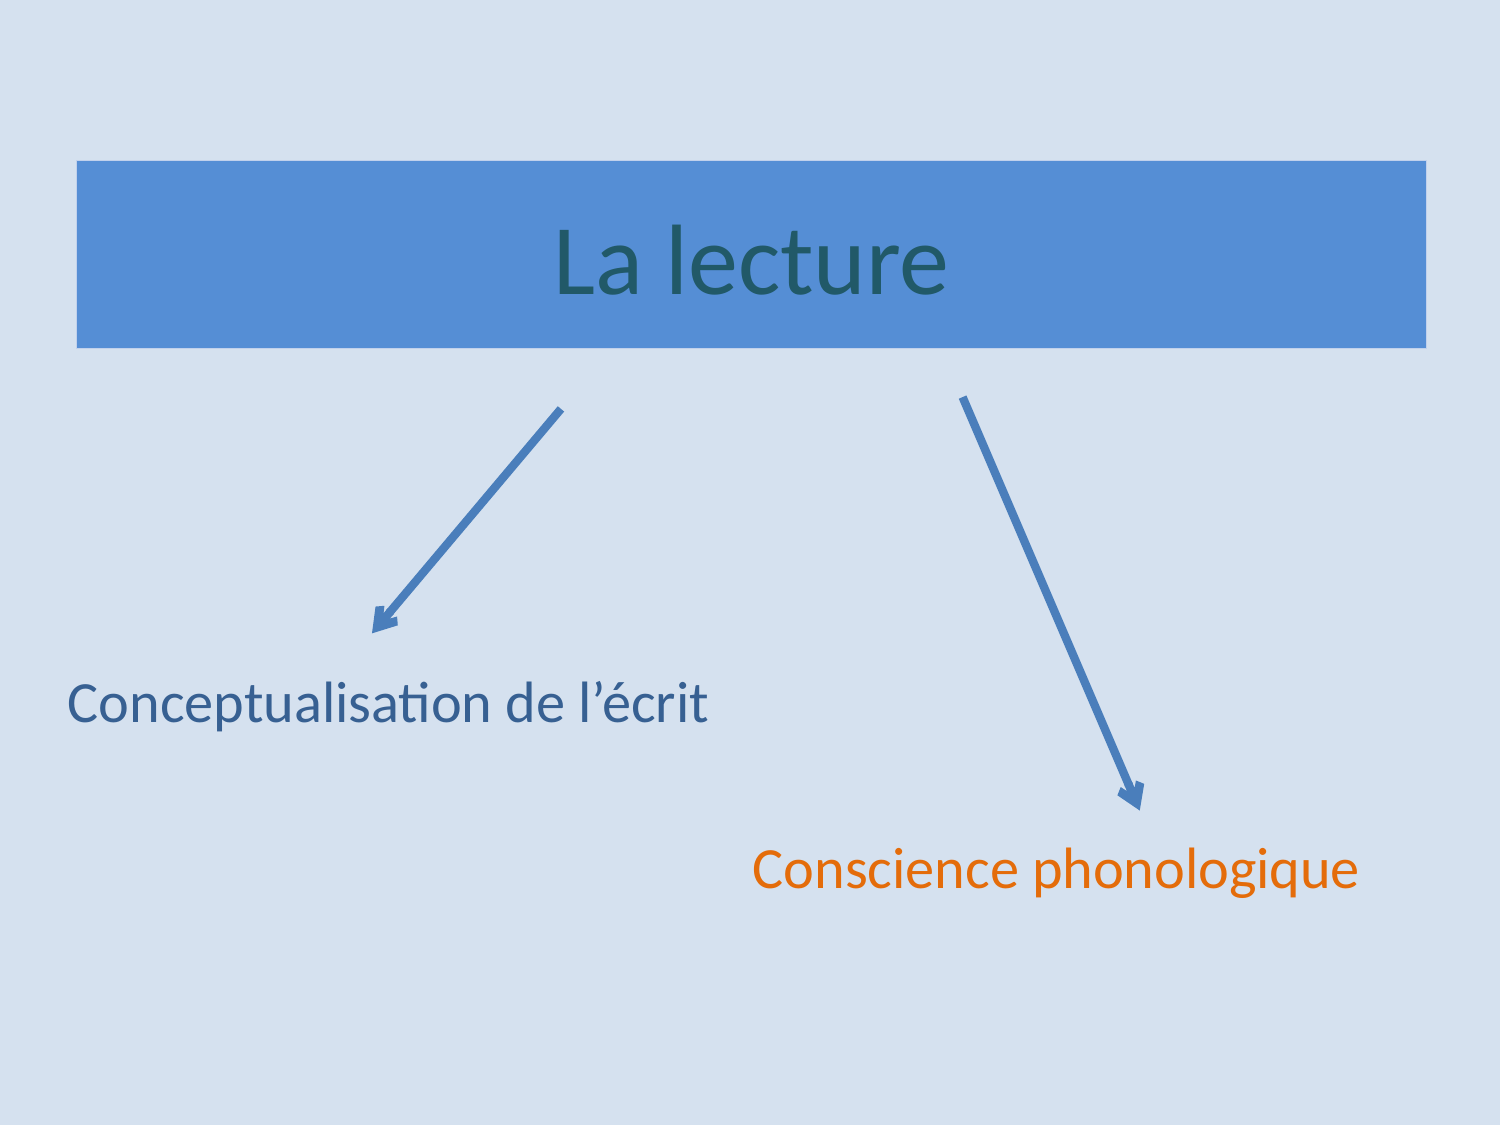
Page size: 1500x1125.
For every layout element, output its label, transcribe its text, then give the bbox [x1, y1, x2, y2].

text_box Conceptualisation de l’écrit [53, 656, 786, 742]
text_box Conscience phonologique [738, 822, 1424, 908]
title La lecture [76, 160, 1427, 349]
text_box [844, 514, 1259, 693]
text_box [353, 426, 579, 616]
